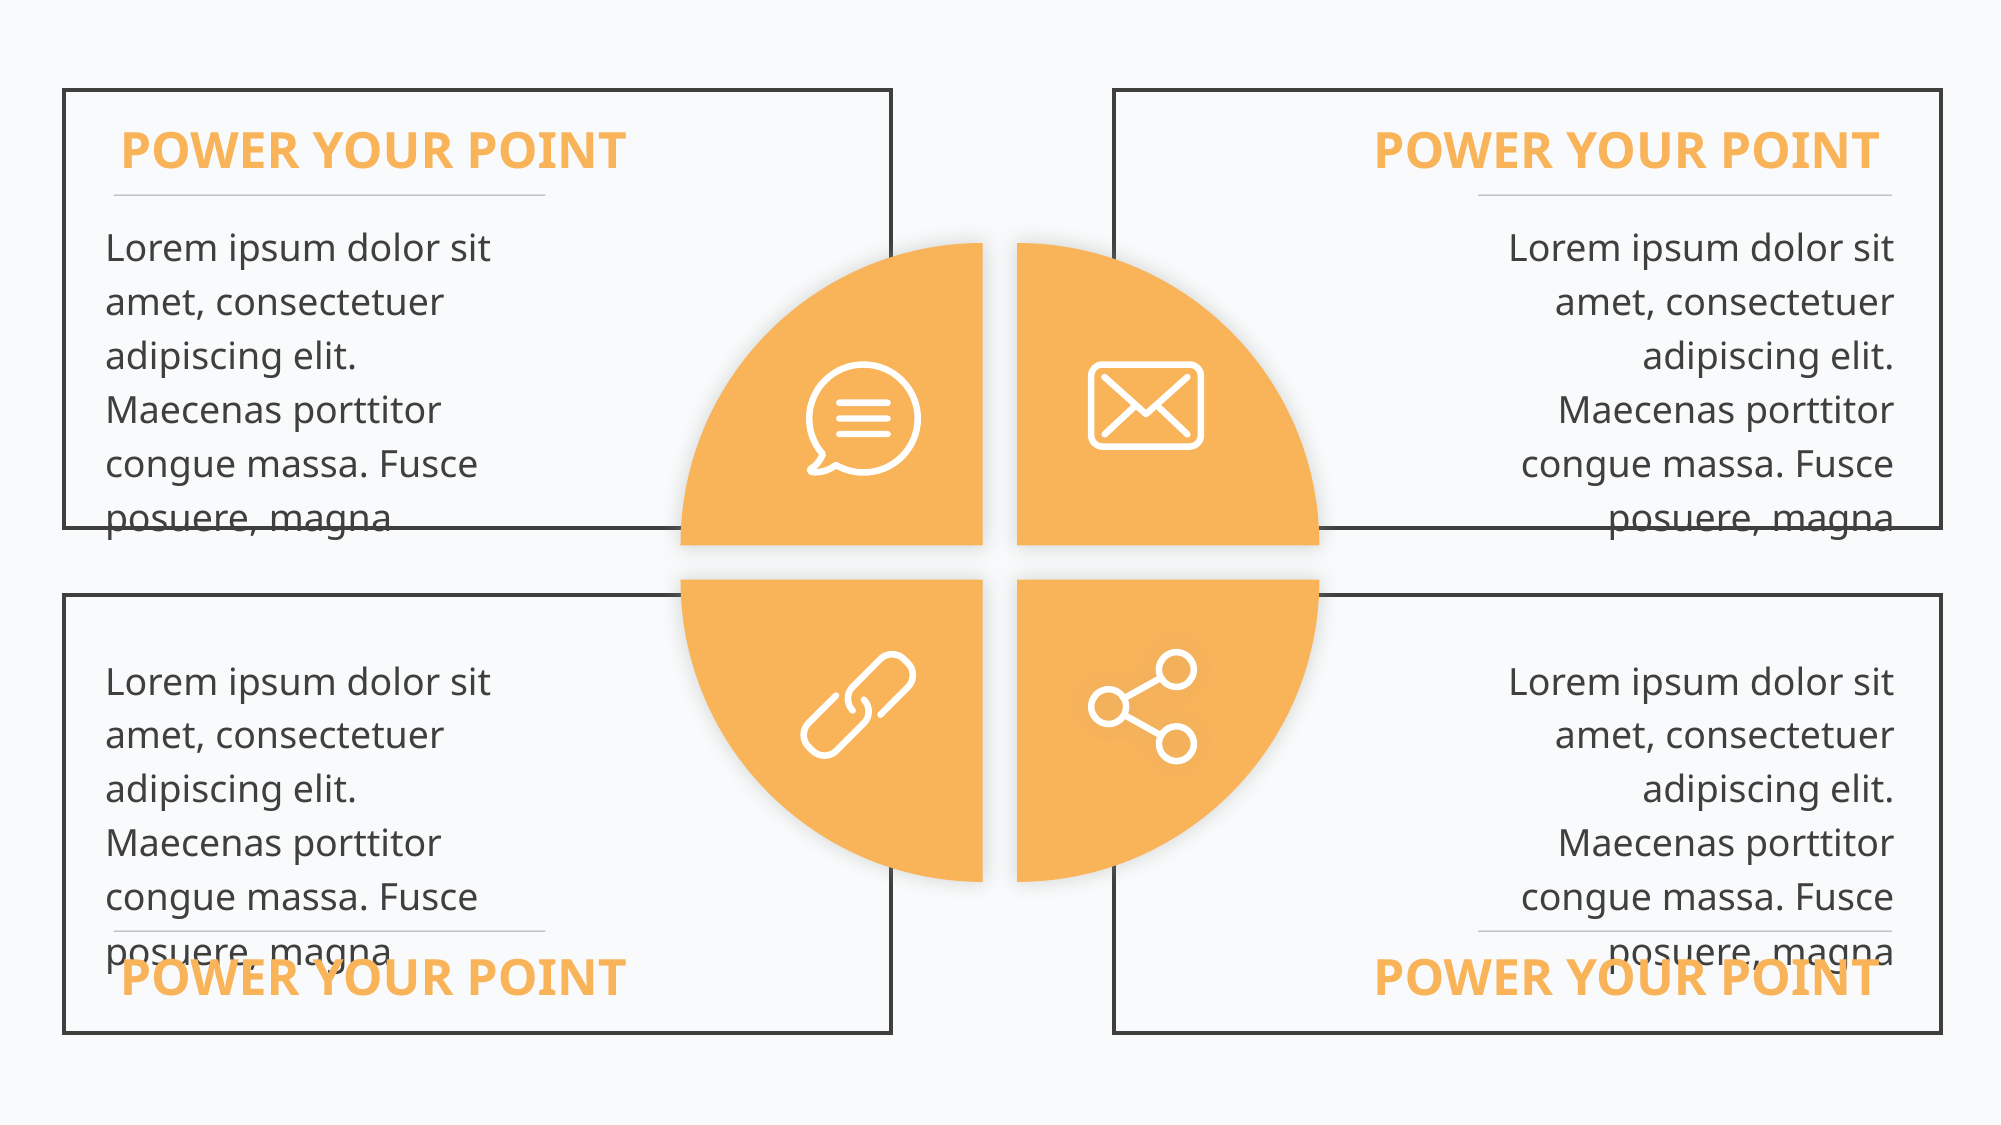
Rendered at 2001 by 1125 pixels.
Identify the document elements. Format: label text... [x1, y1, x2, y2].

text_box [679, 578, 984, 883]
text_box [1113, 89, 1942, 529]
text_box Lorem ipsum dolor sit amet, consectetuer adipiscing elit. Maecenas porttitor congue massa. Fusce posuere, magna [1450, 641, 1910, 980]
text_box [1087, 648, 1198, 765]
text_box [1113, 594, 1942, 1034]
text_box POWER YOUR POINT [1358, 938, 1895, 1013]
text_box Lorem ipsum dolor sit amet, consectetuer adipiscing elit. Maecenas porttitor congue massa. Fusce posuere, magna [90, 208, 549, 547]
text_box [1087, 361, 1205, 450]
text_box [1016, 241, 1321, 547]
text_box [800, 361, 921, 476]
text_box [800, 648, 917, 759]
text_box Lorem ipsum dolor sit amet, consectetuer adipiscing elit. Maecenas porttitor congue massa. Fusce posuere, magna [1450, 208, 1910, 547]
text_box [63, 594, 892, 1034]
text_box POWER YOUR POINT [1358, 111, 1895, 186]
text_box [63, 89, 892, 529]
text_box [1016, 578, 1321, 883]
text_box POWER YOUR POINT [104, 938, 642, 1013]
text_box [679, 241, 984, 547]
text_box Lorem ipsum dolor sit amet, consectetuer adipiscing elit. Maecenas porttitor congue massa. Fusce posuere, magna [90, 641, 549, 980]
text_box POWER YOUR POINT [104, 111, 642, 186]
